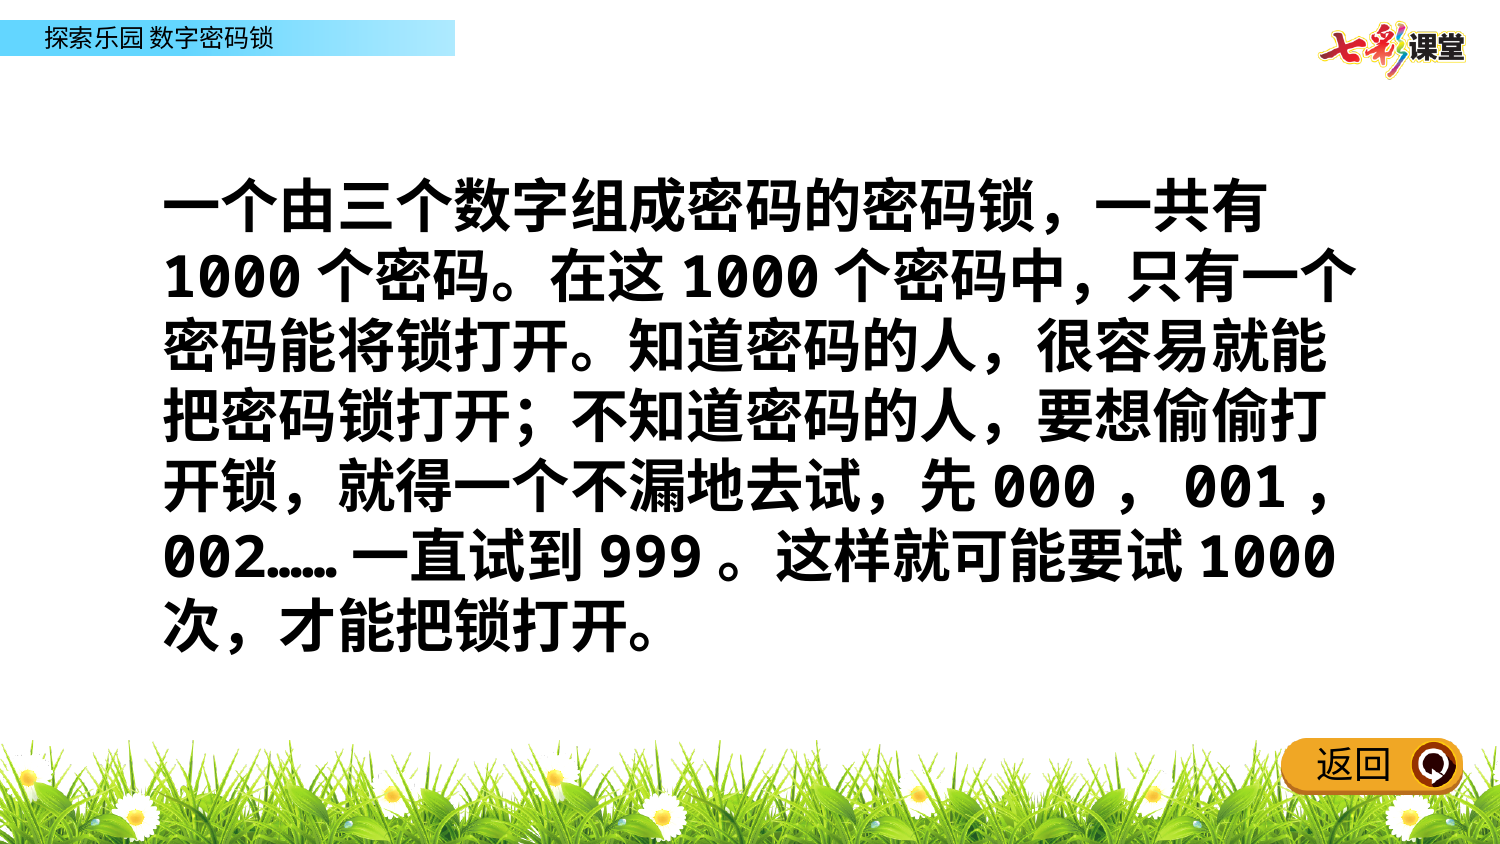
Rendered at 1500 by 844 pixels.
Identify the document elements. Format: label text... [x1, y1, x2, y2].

picture [1316, 20, 1468, 80]
text_box 一个由三个数字组成密码的密码锁，一共有1000个密码。在这1000个密码中，只有一个密码能将锁打开。知道密码的人，很容易就能把密码锁打开；不知道密码的人，要想偷偷打开锁，就得一个不漏地去试，先000，001，002……一直试到999。这样就可能要试1000次，才能把锁打开。 [147, 161, 1388, 600]
picture [0, 740, 1500, 844]
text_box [1281, 733, 1464, 795]
